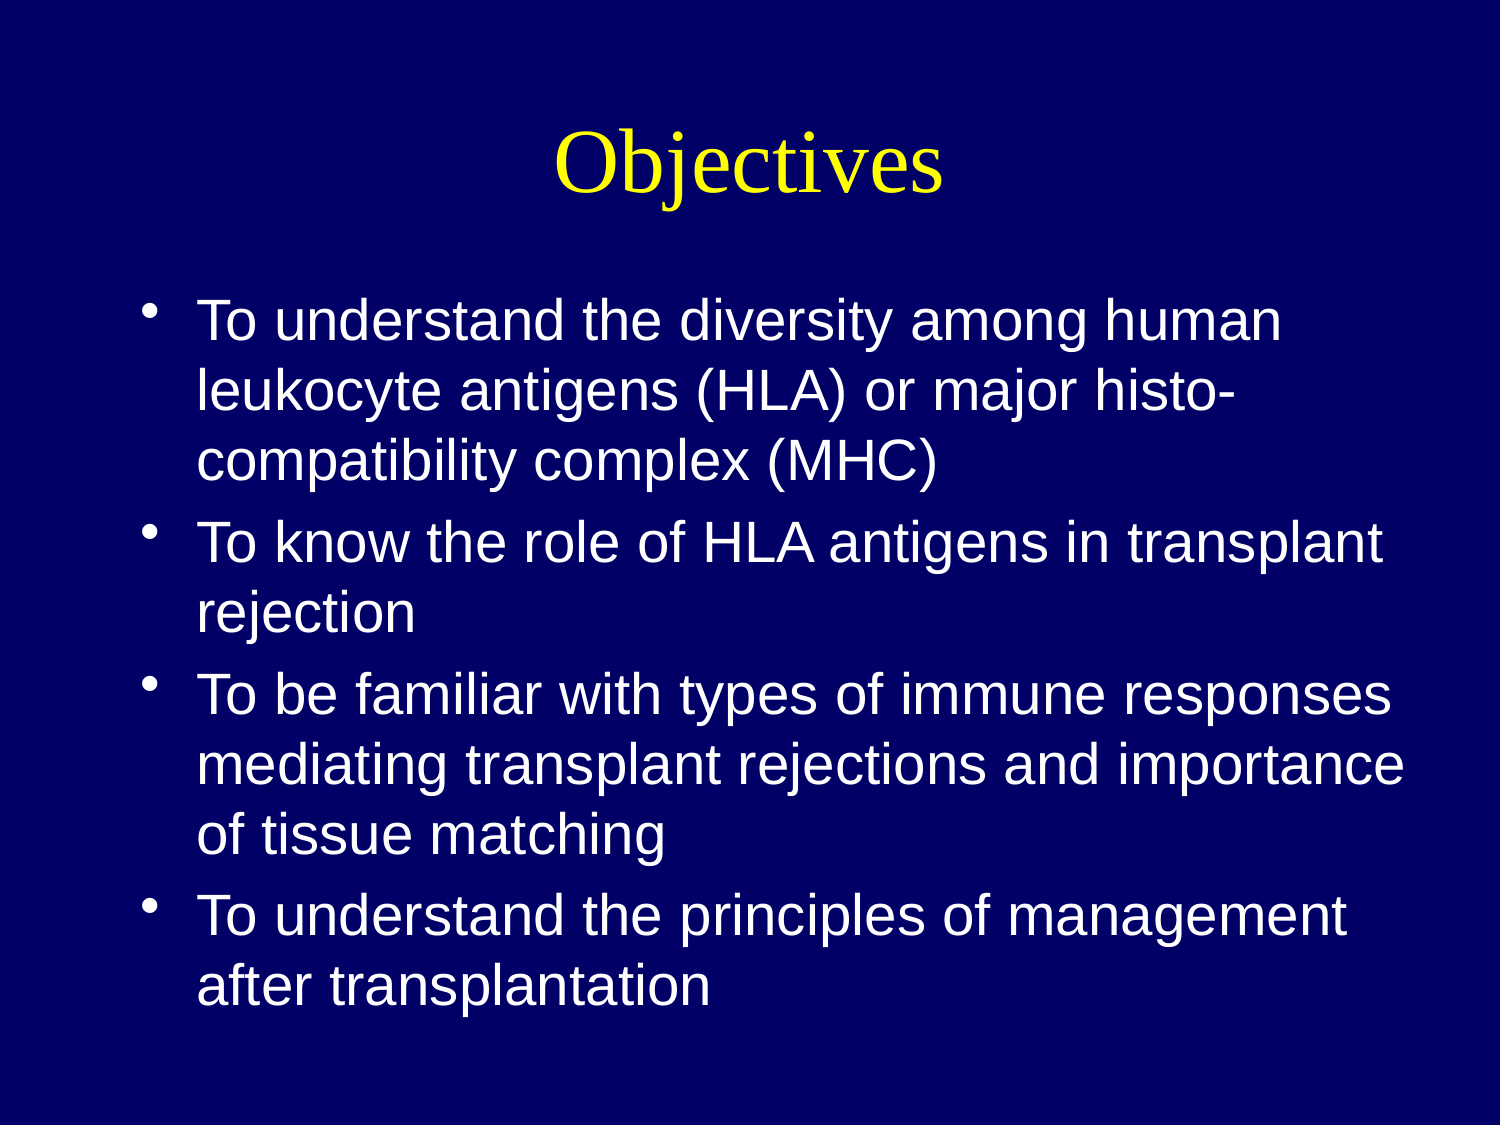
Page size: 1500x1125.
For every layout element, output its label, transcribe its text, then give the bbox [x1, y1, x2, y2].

list To understand the diversity among human leukocyte antigens (HLA) or major histo-compatibility complex (MHC) To know the role of HLA antigens in transplant rejection To be familiar with types of immune responses mediating transplant rejections and importance of tissue matching To understand the principles of management after transplantation [124, 274, 1451, 951]
title Objectives [112, 62, 1388, 251]
